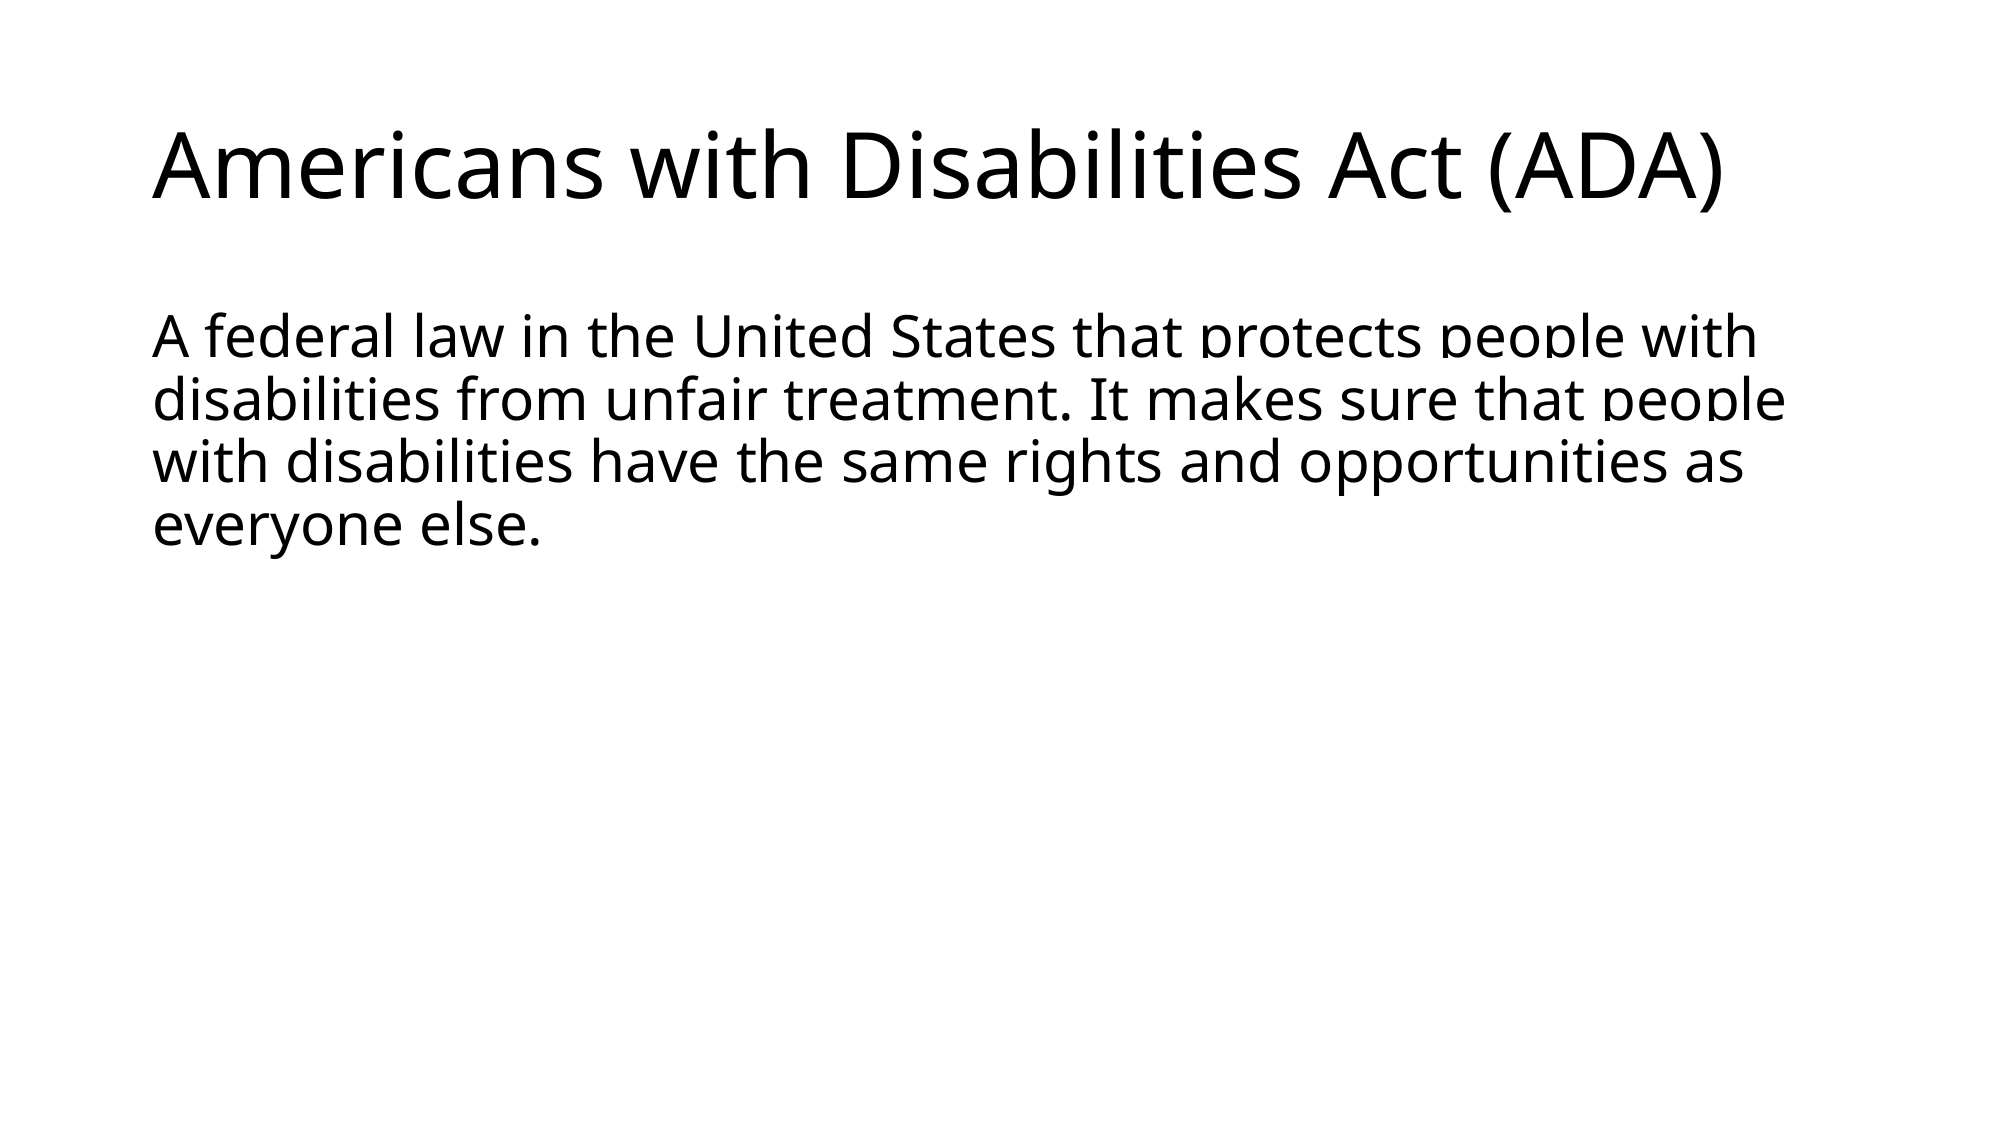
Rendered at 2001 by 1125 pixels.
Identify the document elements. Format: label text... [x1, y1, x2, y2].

list A federal law in the United States that protects people with disabilities from unfair treatment. It makes sure that people with disabilities have the same rights and opportunities as everyone else. [137, 299, 1863, 1014]
title Americans with Disabilities Act (ADA) [137, 59, 1863, 278]
